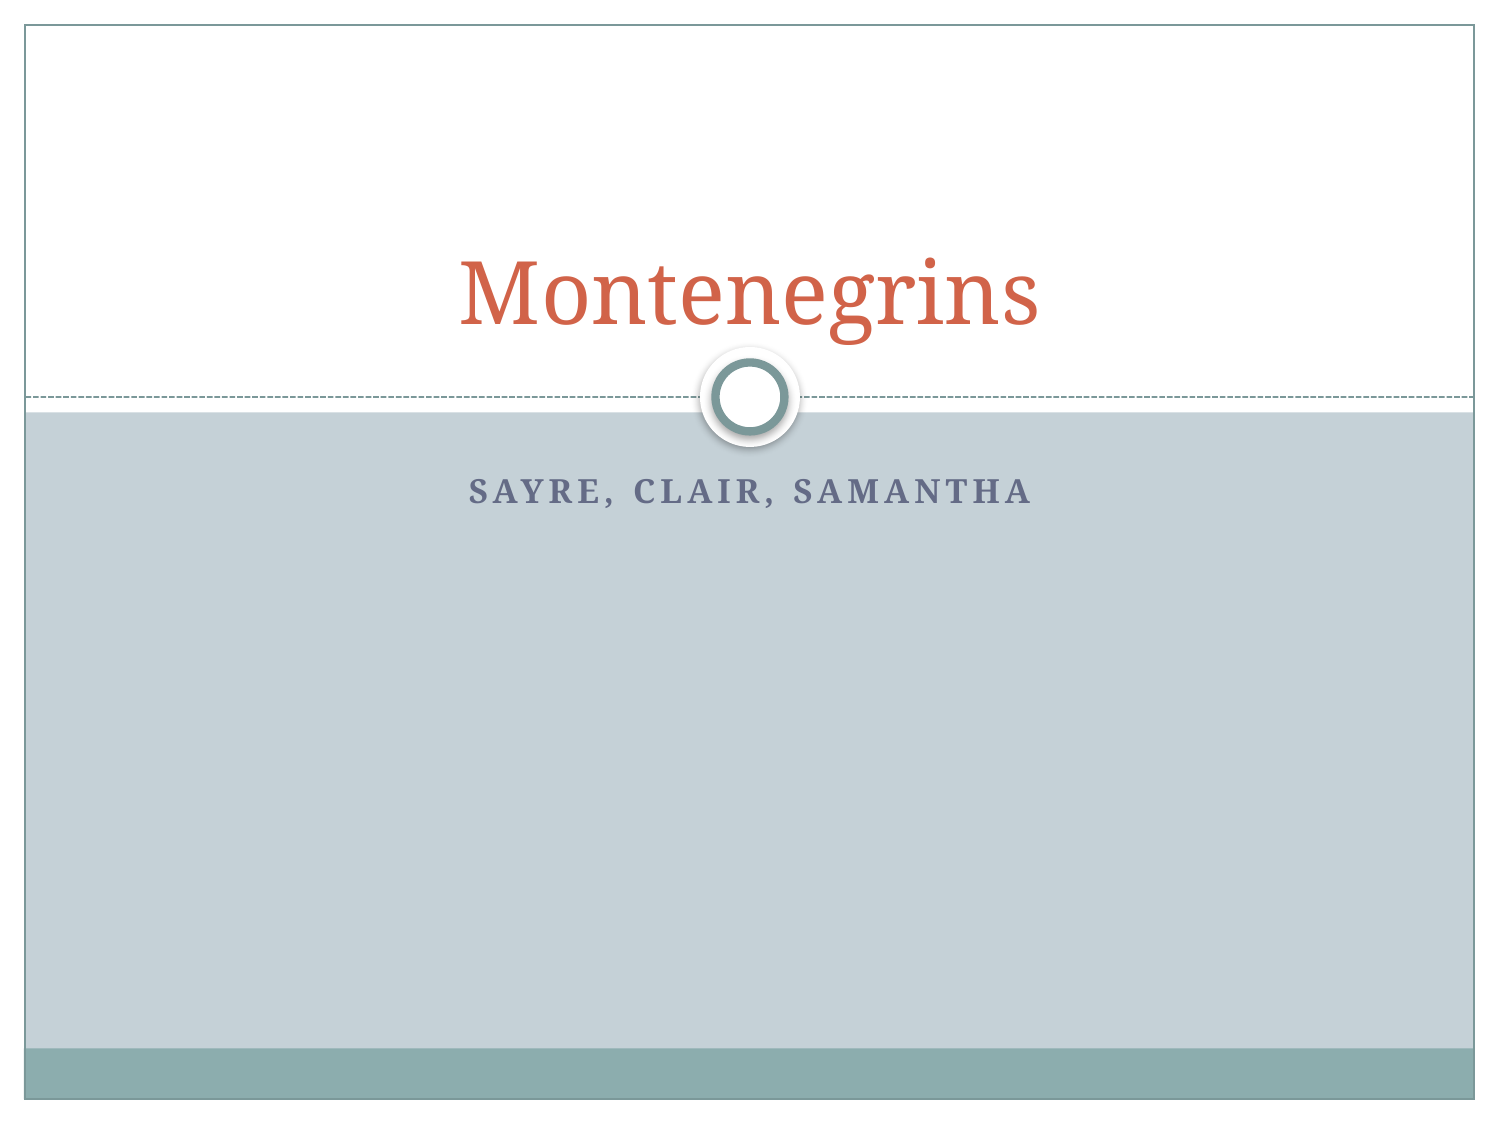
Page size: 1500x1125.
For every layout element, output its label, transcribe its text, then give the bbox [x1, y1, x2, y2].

title Montenegrins [112, 62, 1388, 350]
subtitle Sayre, Clair, Samantha [225, 462, 1275, 750]
